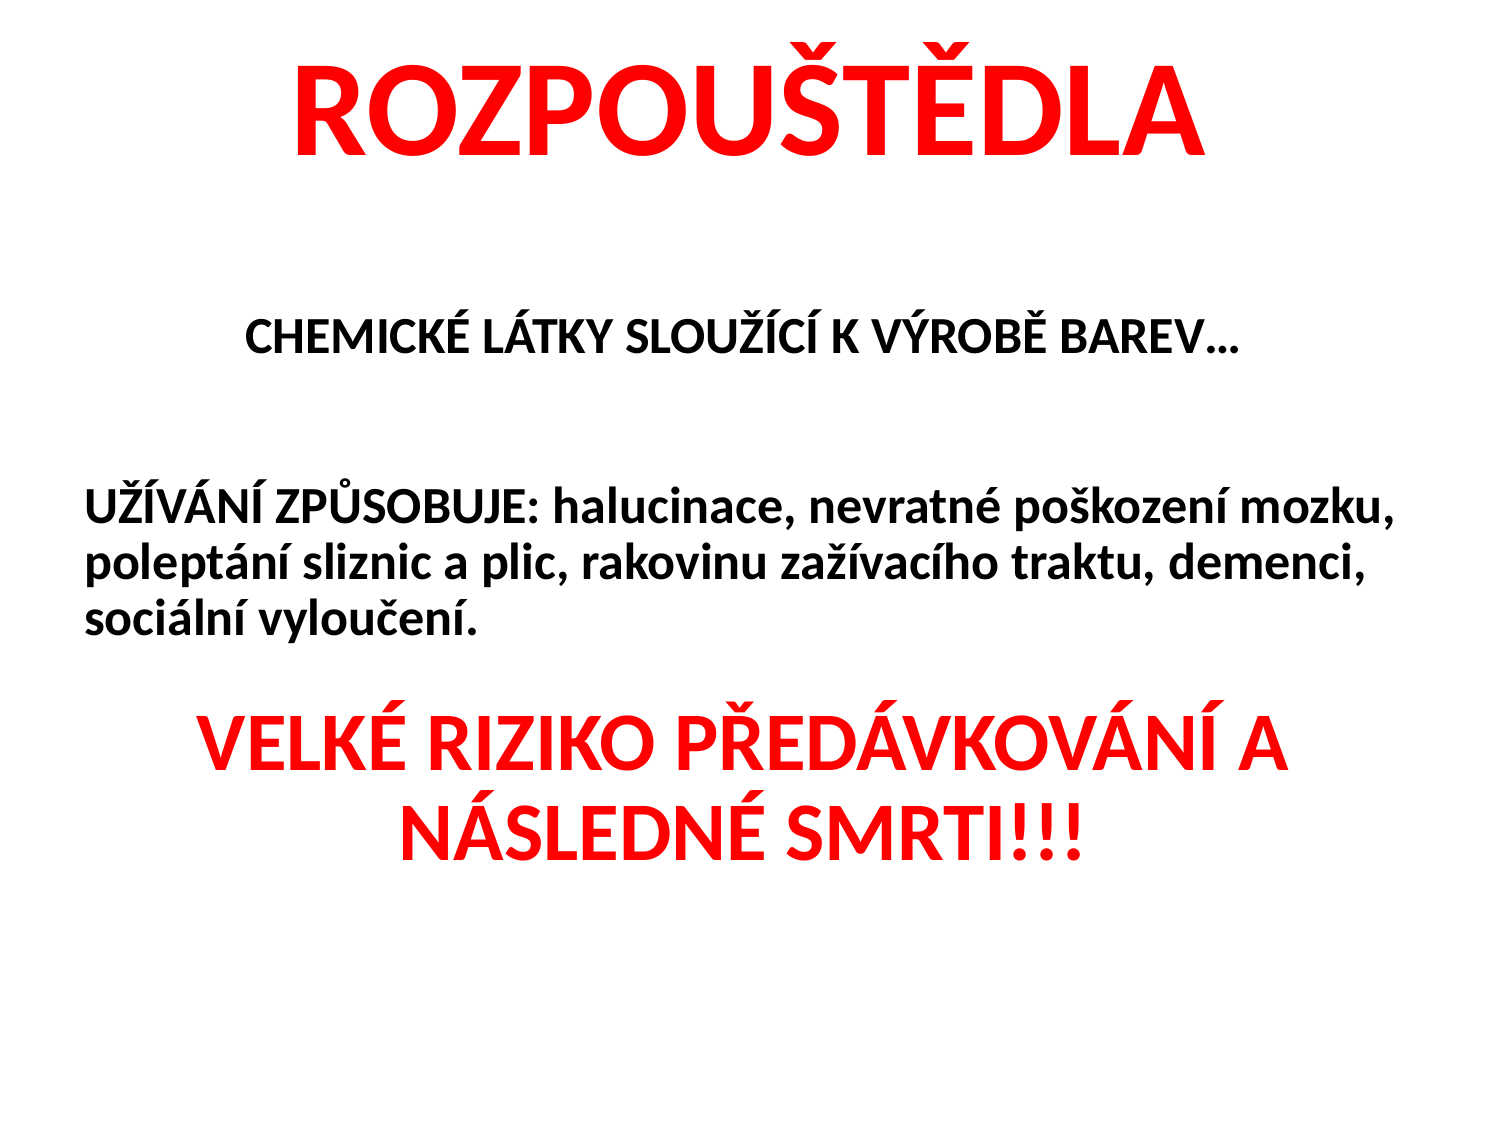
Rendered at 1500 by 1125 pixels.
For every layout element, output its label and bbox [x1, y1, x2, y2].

text_box [58, 46, 1439, 176]
text_box [46, 228, 1430, 897]
